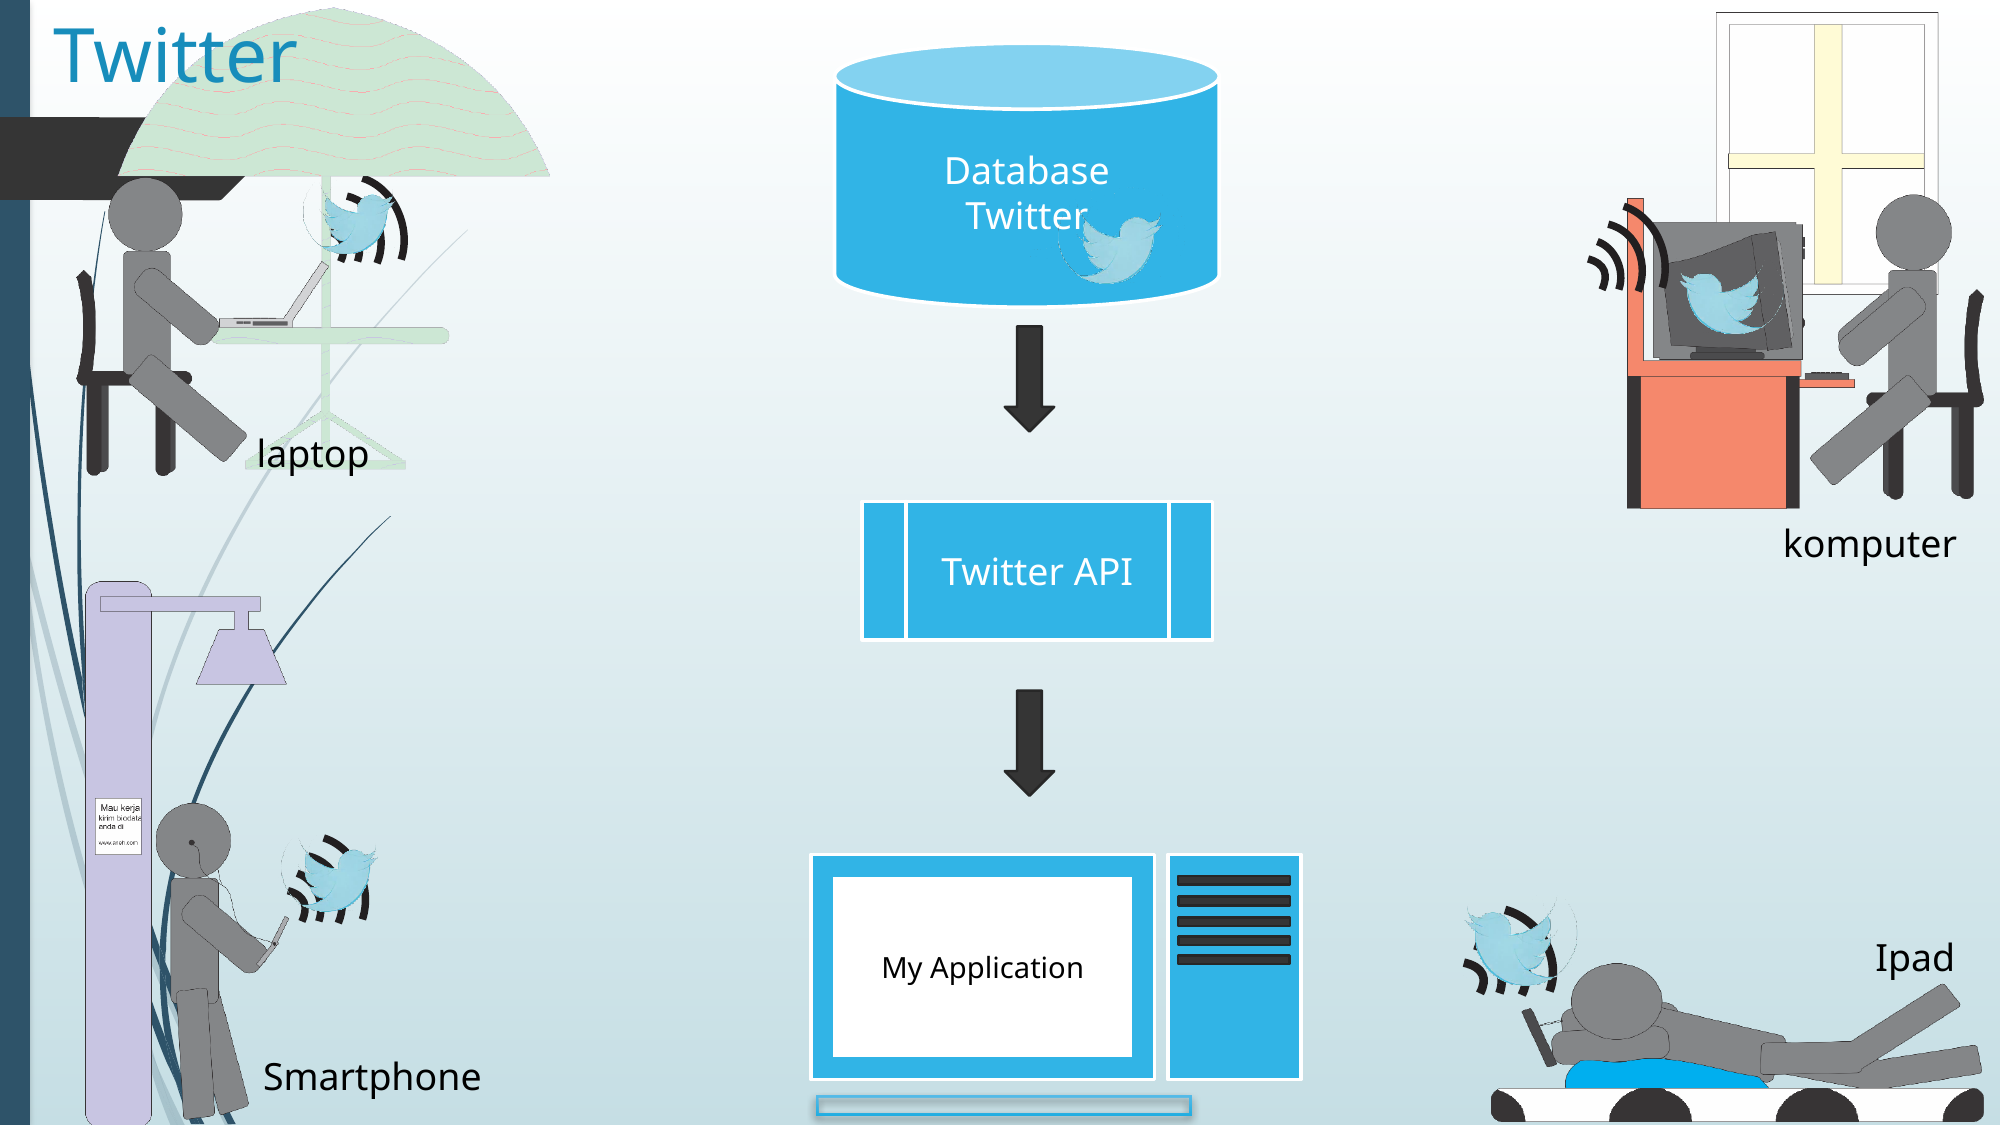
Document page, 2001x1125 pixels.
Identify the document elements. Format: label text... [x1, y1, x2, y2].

picture [1461, 893, 1984, 1122]
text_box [810, 854, 1302, 1117]
text_box Twitter API [860, 499, 1214, 642]
text_box komputer [1768, 518, 1973, 573]
picture [76, 6, 550, 477]
picture [1030, 181, 1213, 313]
text_box Database Twitter [832, 41, 1222, 310]
text_box Ipad [1860, 926, 1971, 963]
text_box Twitter [38, 0, 811, 116]
text_box P [837, 46, 1217, 107]
text_box Smartphone [293, 1046, 498, 1106]
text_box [1586, 201, 1670, 294]
picture [85, 581, 380, 1125]
picture [1627, 12, 1984, 510]
text_box [1003, 689, 1056, 797]
text_box [1003, 325, 1056, 433]
